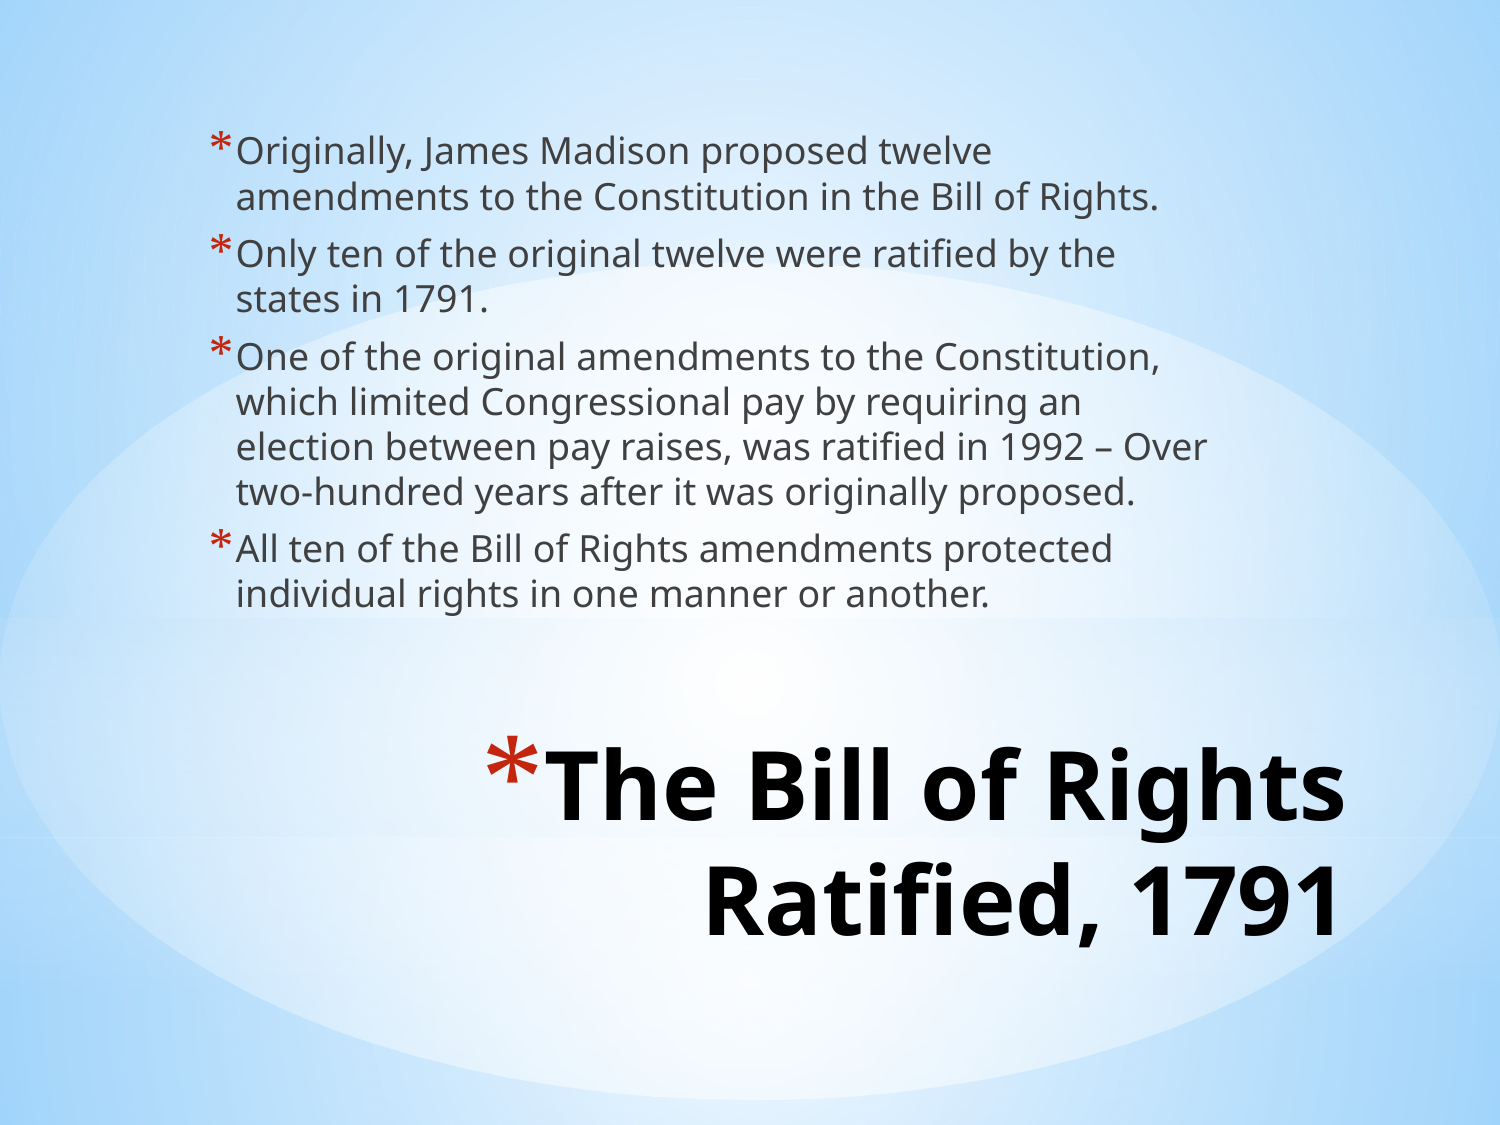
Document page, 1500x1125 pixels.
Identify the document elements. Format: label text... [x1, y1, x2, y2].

list Originally, James Madison proposed twelve amendments to the Constitution in the Bill of Rights. Only ten of the original twelve were ratified by the states in 1791. One of the original amendments to the Constitution, which limited Congressional pay by requiring an election between pay raises, was ratified in 1992 – Over two-hundred years after it was originally proposed. All ten of the Bill of Rights amendments protected individual rights in one manner or another. [187, 120, 1238, 690]
title The Bill of Rights Ratified, 1791 [294, 717, 1363, 905]
